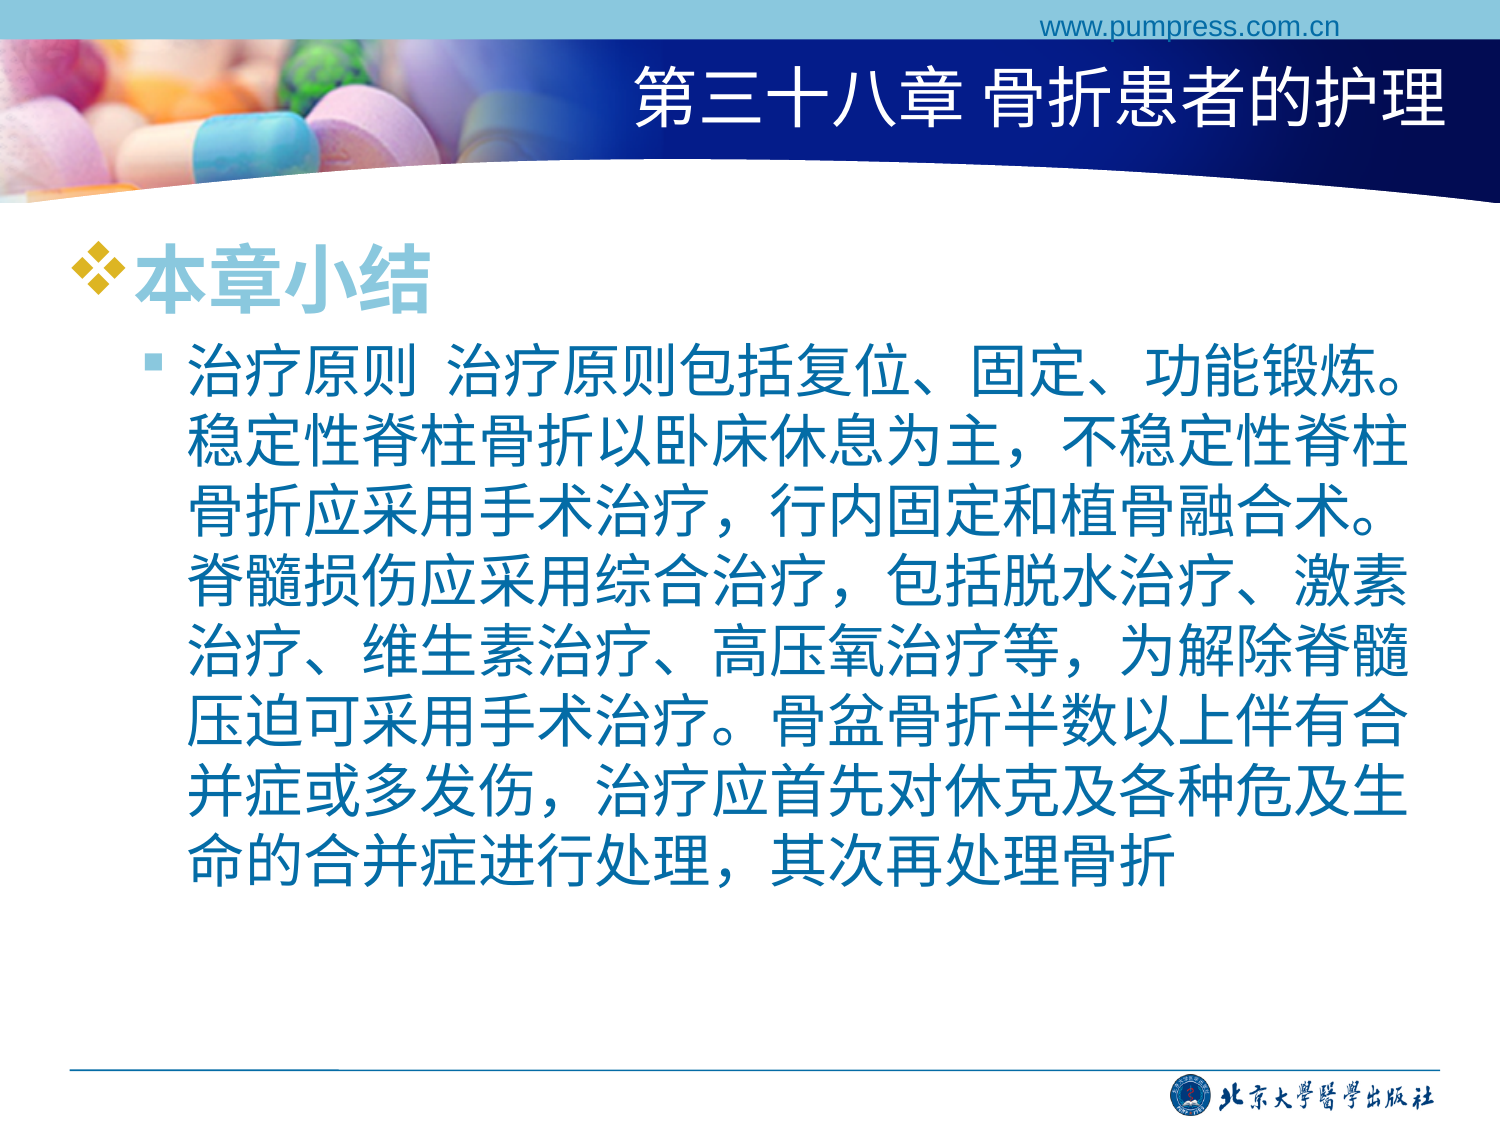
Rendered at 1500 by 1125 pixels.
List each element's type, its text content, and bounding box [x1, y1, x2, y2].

list 本章小结 治疗原则 治疗原则包括复位、固定、功能锻炼。稳定性脊柱骨折以卧床休息为主，不稳定性脊柱骨折应采用手术治疗，行内固定和植骨融合术。脊髓损伤应采用综合治疗，包括脱水治疗、激素治疗、维生素治疗、高压氧治疗等，为解除脊髓压迫可采用手术治疗。骨盆骨折半数以上伴有合并症或多发伤，治疗应首先对休克及各种危及生命的合并症进行处理，其次再处理骨折 [49, 224, 1463, 1026]
picture [0, 40, 1500, 203]
title 第三十八章 骨折患者的护理 [137, 49, 1463, 143]
slide_number www.pumpress.com.cn [1025, 0, 1463, 38]
picture [1170, 1074, 1436, 1118]
